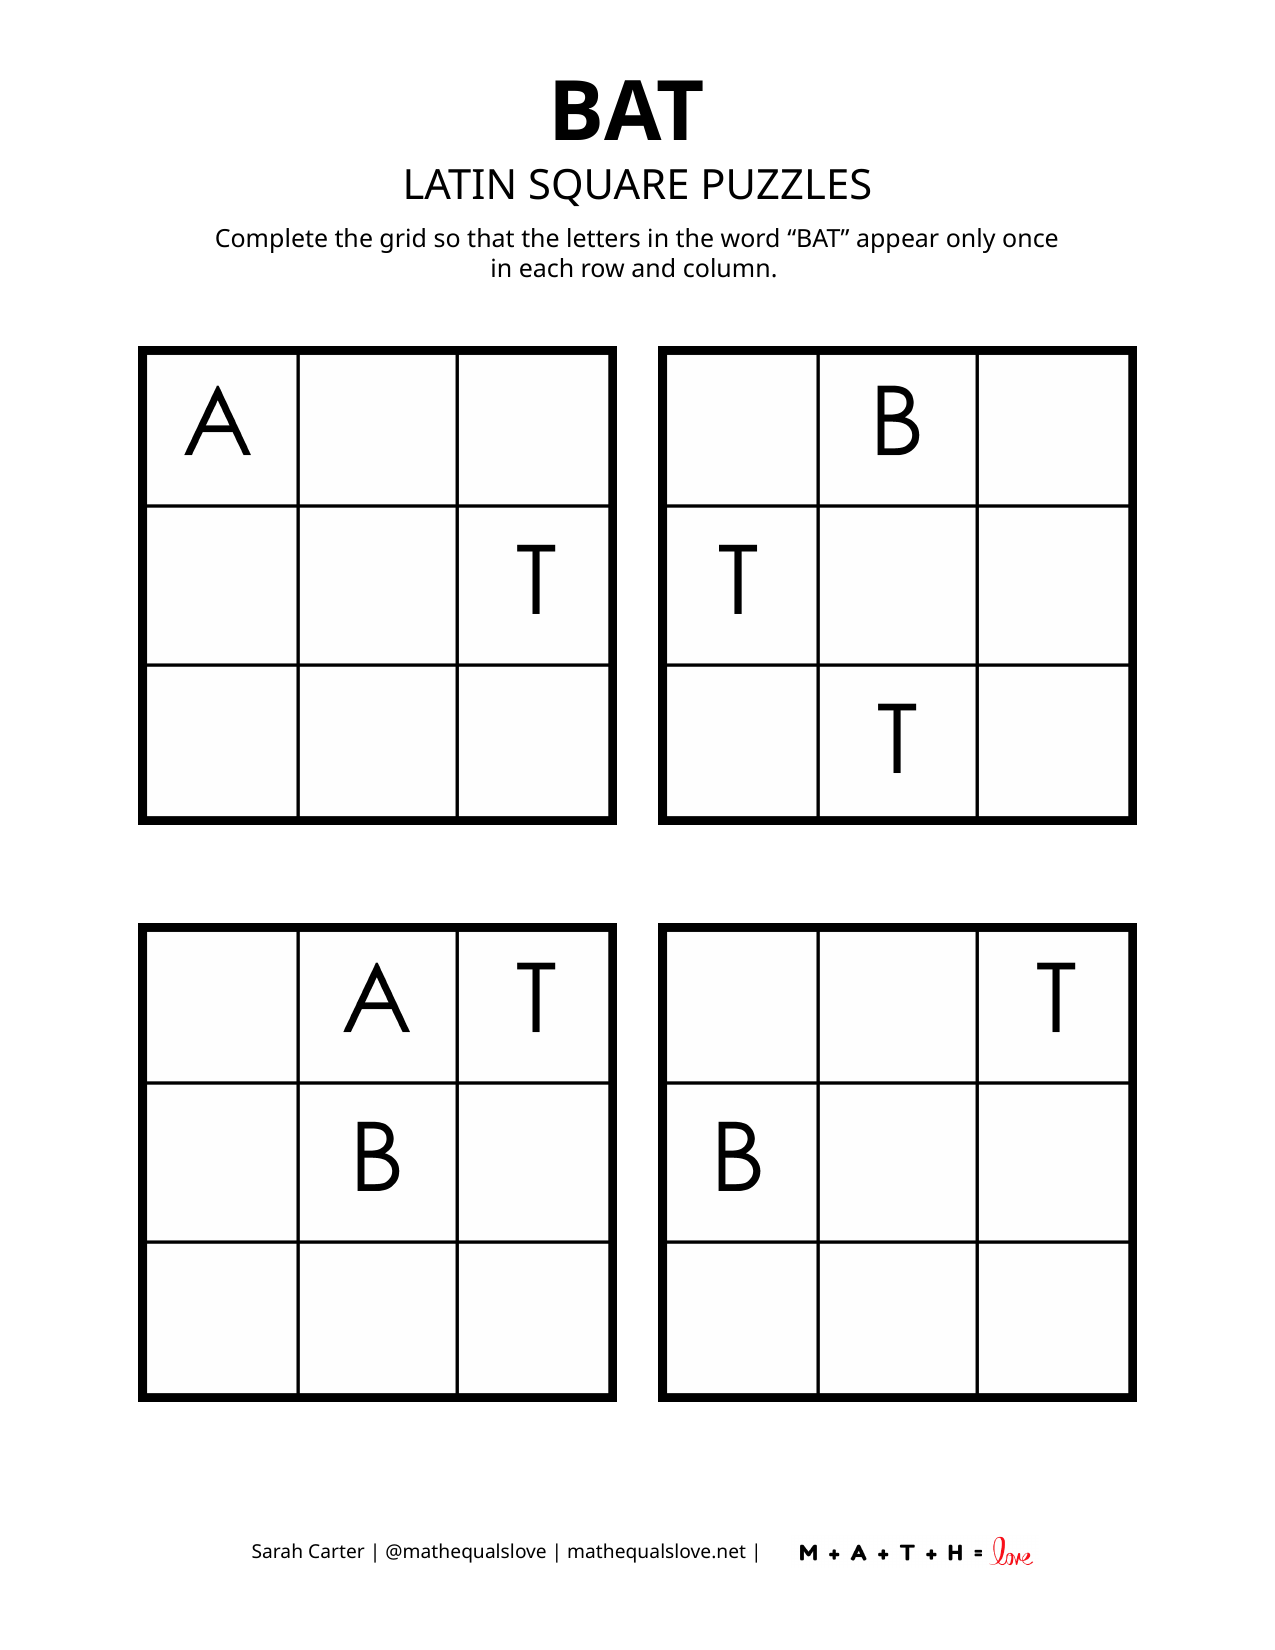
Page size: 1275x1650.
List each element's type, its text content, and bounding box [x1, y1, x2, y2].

text_box BAT LATIN SQUARE PUZZLES [77, 50, 1198, 214]
picture [658, 346, 1138, 826]
text_box Sarah Carter | @mathequalslove | mathequalslove.net | [236, 1532, 1071, 1570]
picture [137, 923, 617, 1403]
picture [790, 1534, 1039, 1569]
text_box Complete the grid so that the letters in the word “BAT” appear only once in each row and column. [0, 214, 1275, 290]
picture [137, 346, 617, 826]
picture [658, 923, 1138, 1403]
